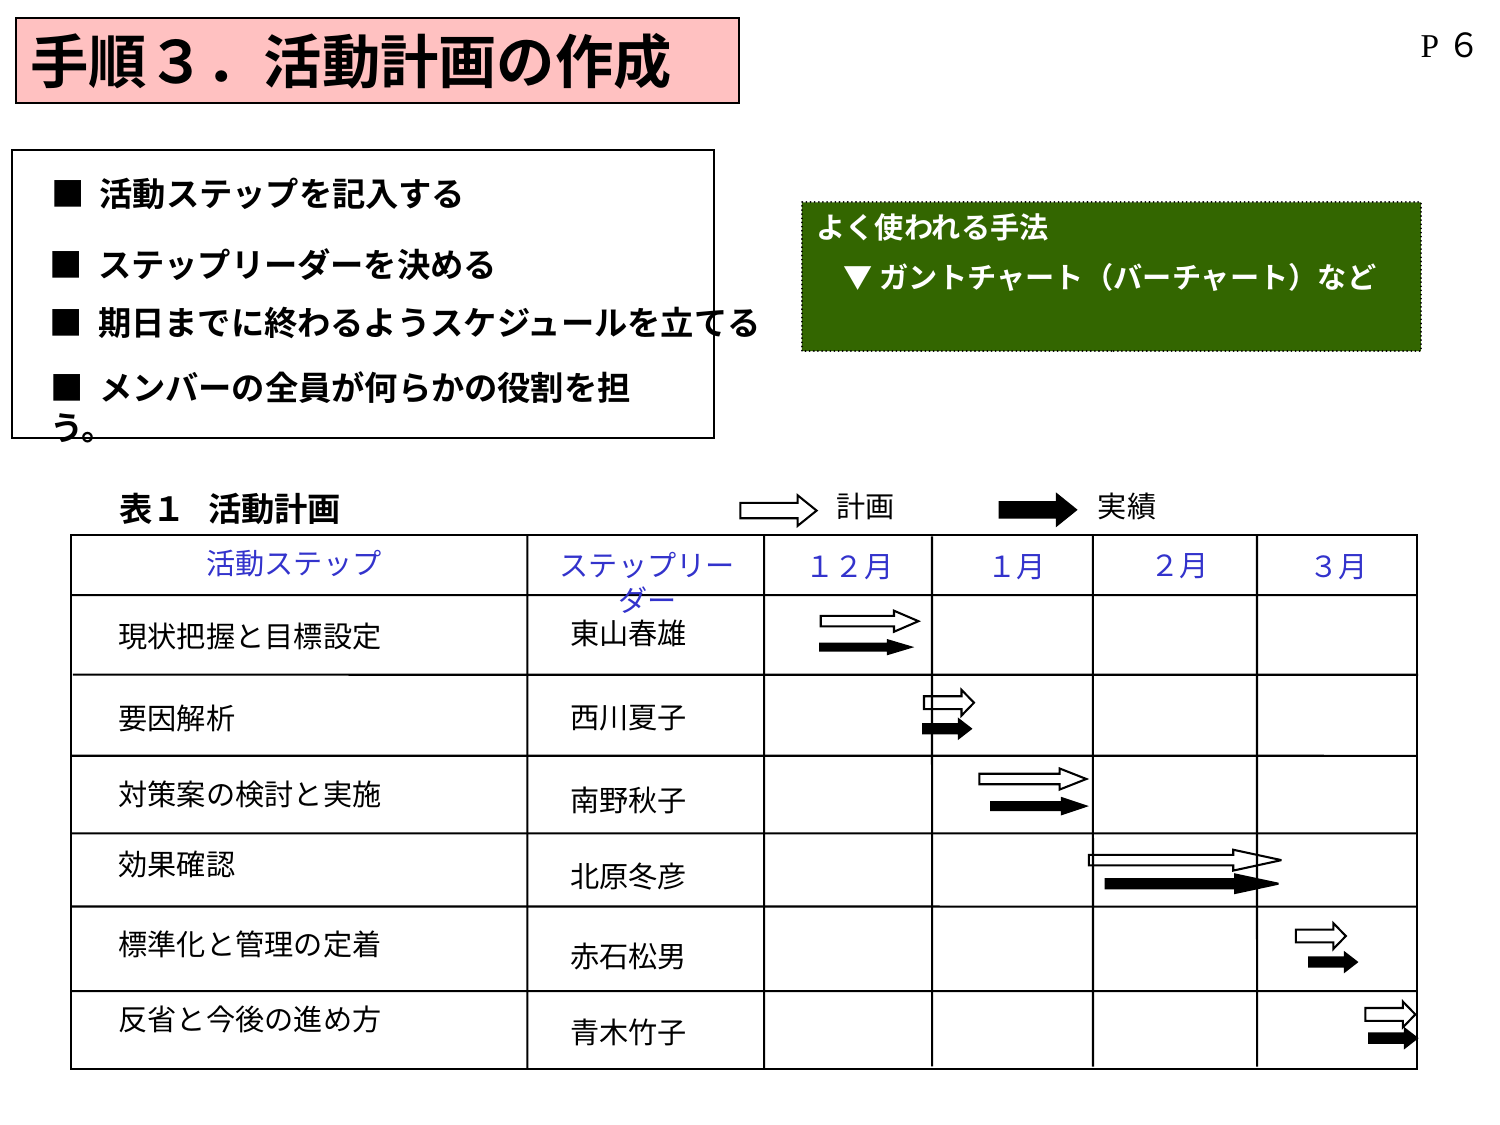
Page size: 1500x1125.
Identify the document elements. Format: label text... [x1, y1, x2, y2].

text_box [11, 149, 777, 439]
text_box よく使われる手法 ▼ガントチャート（バーチャート）など [801, 202, 1421, 352]
text_box P６ [1405, 16, 1500, 71]
text_box 手順３．活動計画の作成 [16, 18, 739, 103]
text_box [70, 480, 1419, 1069]
